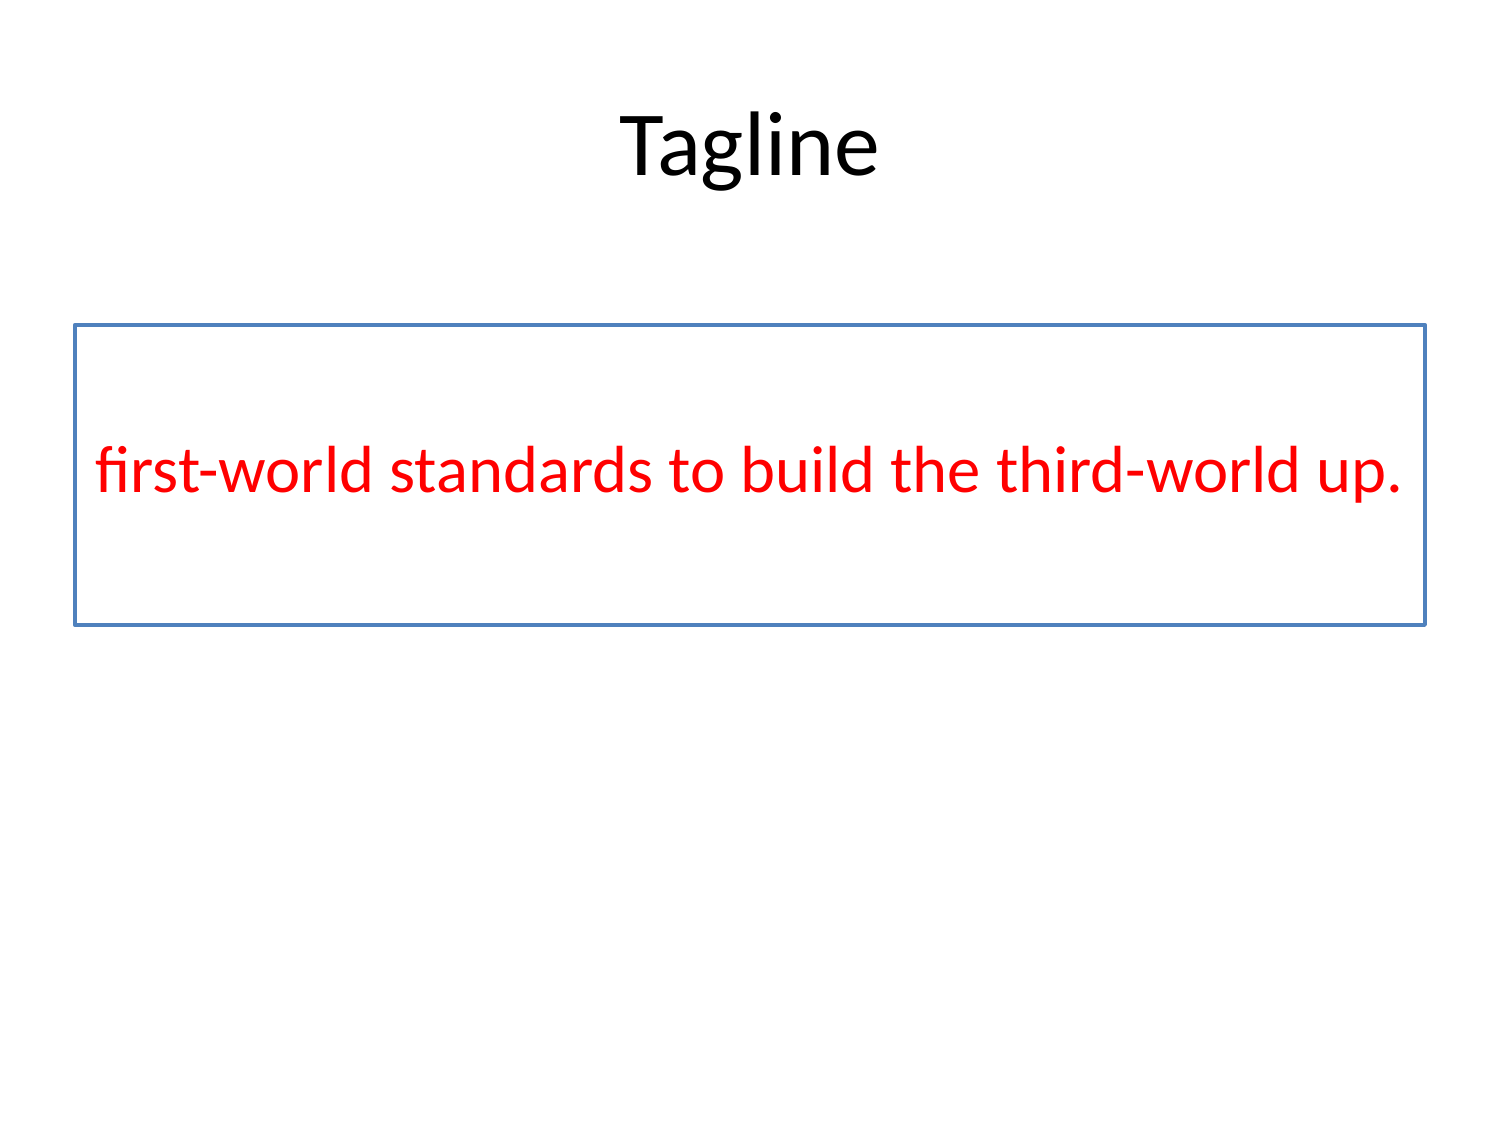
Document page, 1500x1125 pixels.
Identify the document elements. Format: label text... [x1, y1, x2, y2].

title Tagline [75, 45, 1425, 233]
text_box first-world standards to build the third-world up. [73, 323, 1427, 627]
